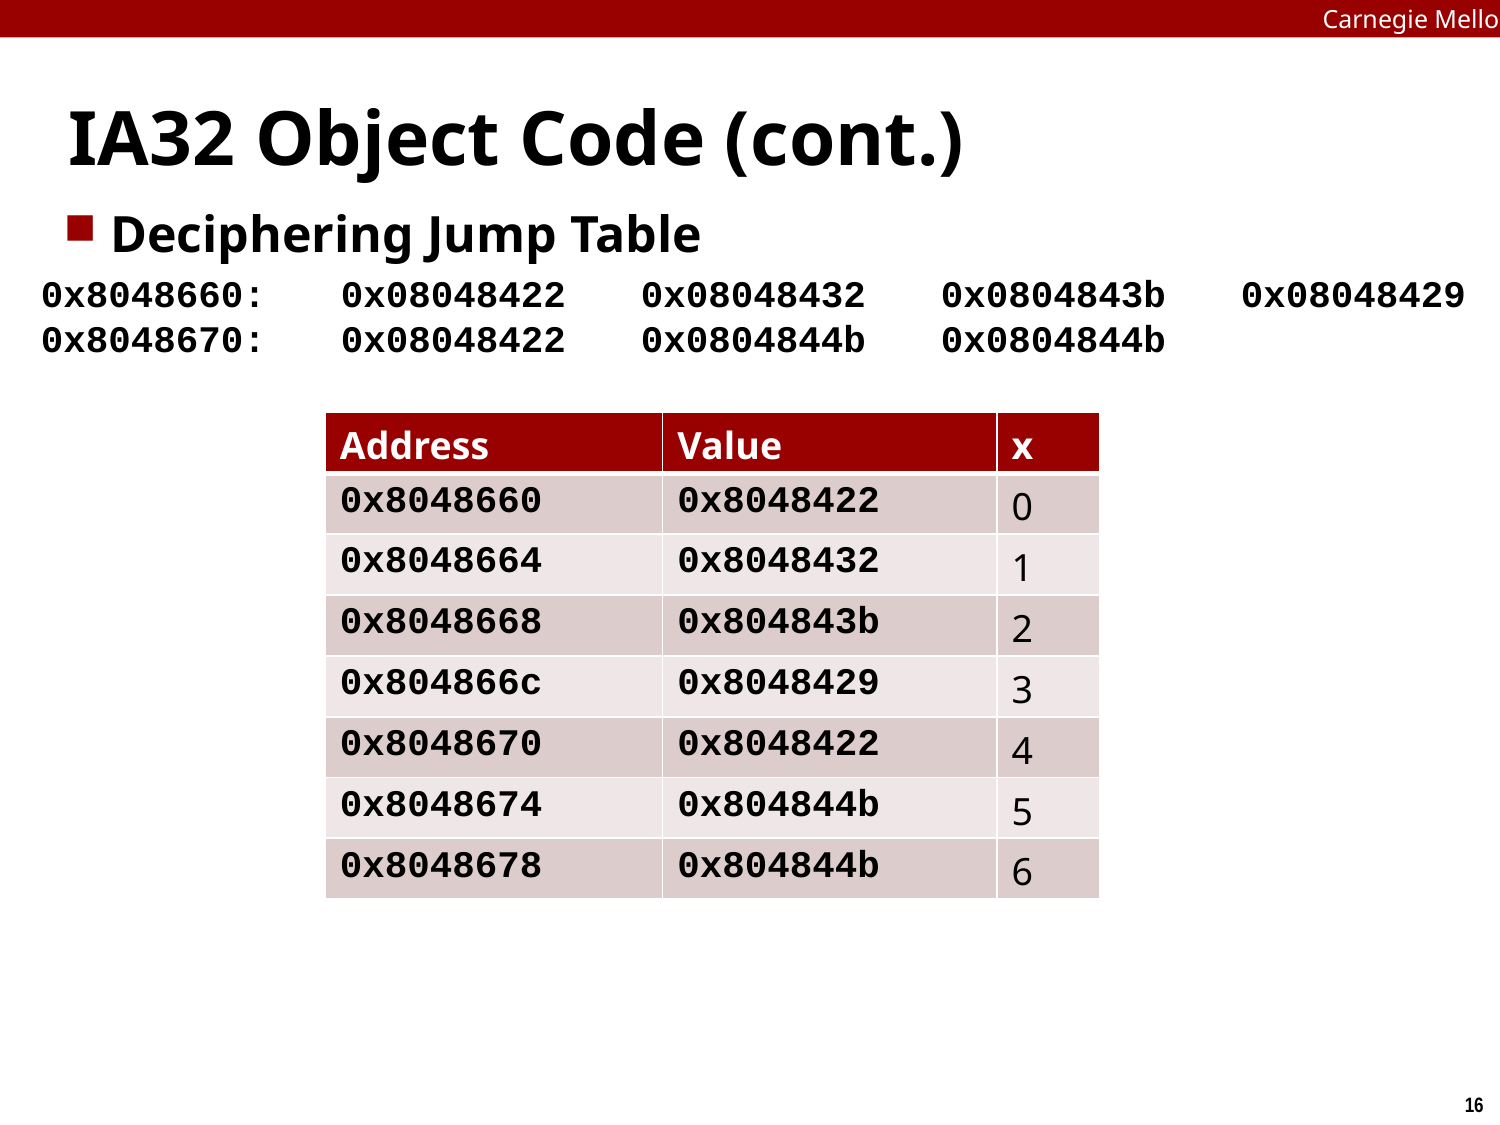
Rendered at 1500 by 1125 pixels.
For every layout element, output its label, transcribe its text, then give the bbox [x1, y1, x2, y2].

table_cell 0x8048678 [326, 839, 662, 898]
table_cell 0x8048674 [326, 778, 662, 837]
text_box Carnegie Mellon [1322, 3, 1500, 33]
text_box 0x8048660: 0x08048422 0x08048432 0x0804843b 0x08048429 0x8048670: 0x08048422 0x0804844b 0x0804844b [25, 262, 1481, 368]
table_cell 0x8048670 [326, 718, 662, 777]
table_header x [998, 413, 1099, 471]
table_cell 0 [998, 476, 1099, 533]
table_cell 4 [998, 718, 1099, 777]
table_cell 0x8048668 [326, 596, 662, 655]
table_cell 0x8048432 [663, 535, 996, 594]
table_cell 0x804866c [326, 657, 662, 716]
table_cell 6 [998, 839, 1099, 898]
table_cell 0x8048660 [326, 476, 662, 533]
list Deciphering Jump Table [62, 195, 1438, 262]
table_header Value [663, 413, 996, 471]
title IA32 Object Code (cont.) [62, 41, 1438, 195]
table_cell 0x8048664 [326, 535, 662, 594]
table_cell 0x8048429 [663, 657, 996, 716]
table_cell 0x804844b [663, 839, 996, 898]
text_box [0, 0, 1500, 38]
table_cell 2 [998, 596, 1099, 655]
table_cell 0x804844b [663, 778, 996, 837]
table_cell 0x8048422 [663, 718, 996, 777]
table_cell 0x804843b [663, 596, 996, 655]
table_cell 3 [998, 657, 1099, 716]
table_cell 5 [998, 778, 1099, 837]
table_header Address [326, 413, 662, 471]
table_cell 0x8048422 [663, 476, 996, 533]
table_cell 1 [998, 535, 1099, 594]
